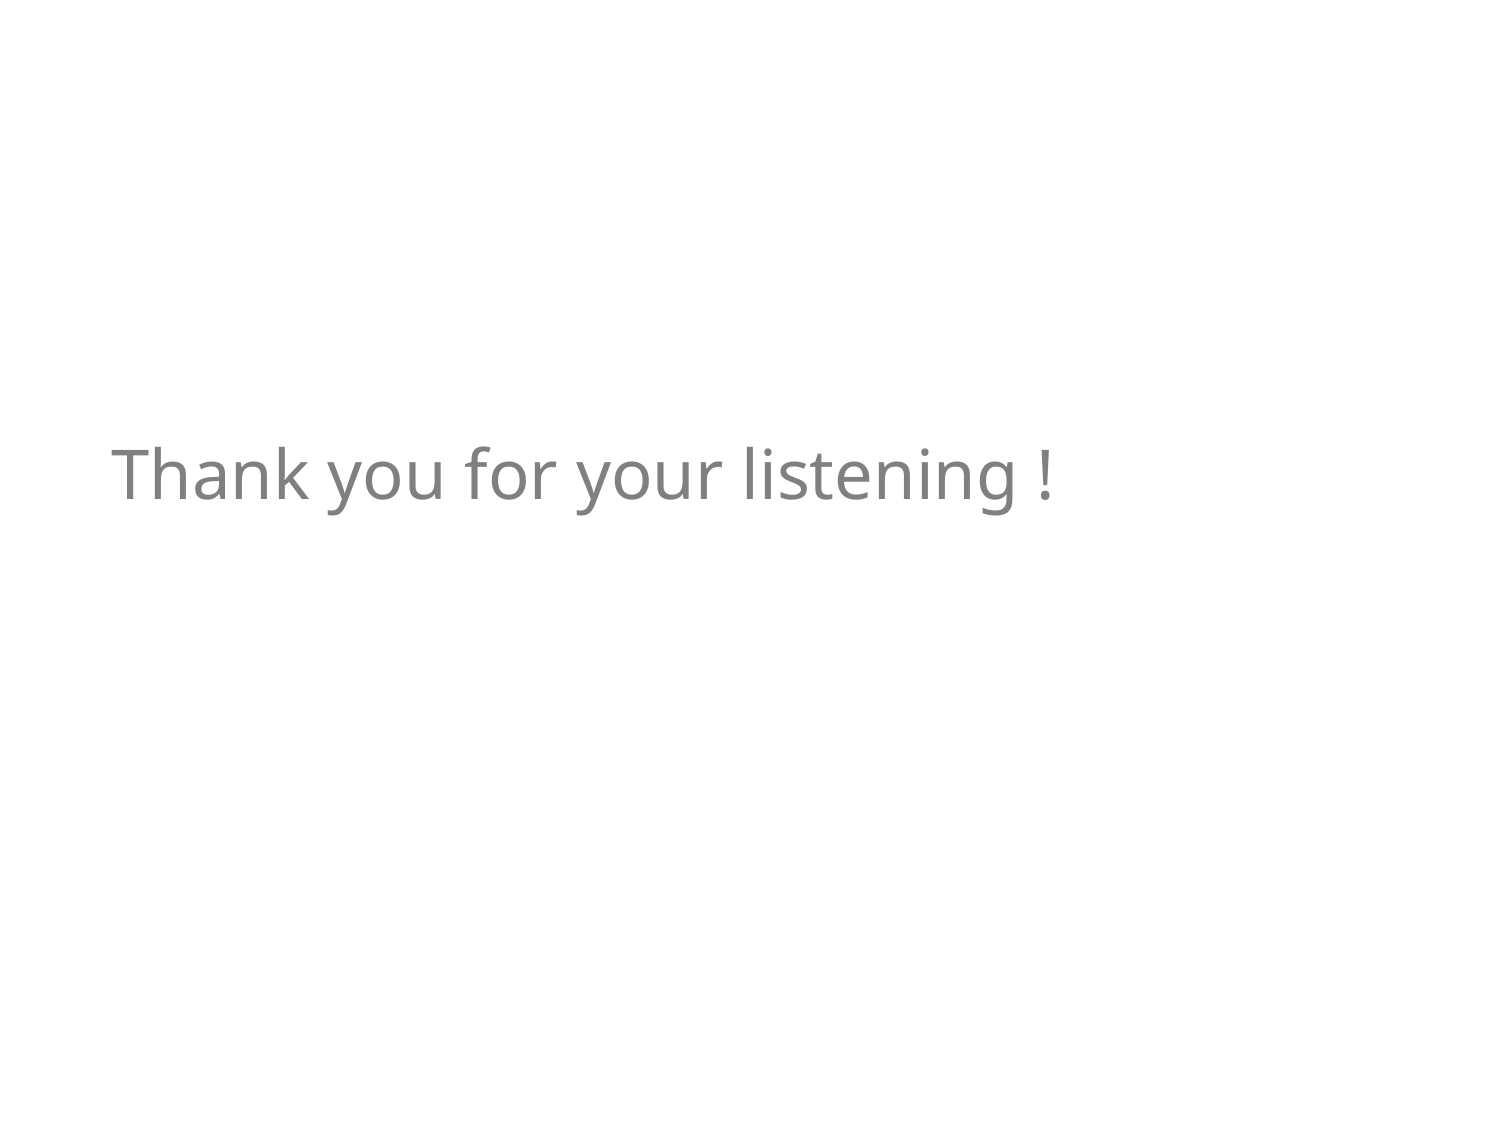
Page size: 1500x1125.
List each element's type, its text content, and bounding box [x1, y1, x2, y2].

text_box Thank you for your listening ! [96, 368, 1391, 587]
